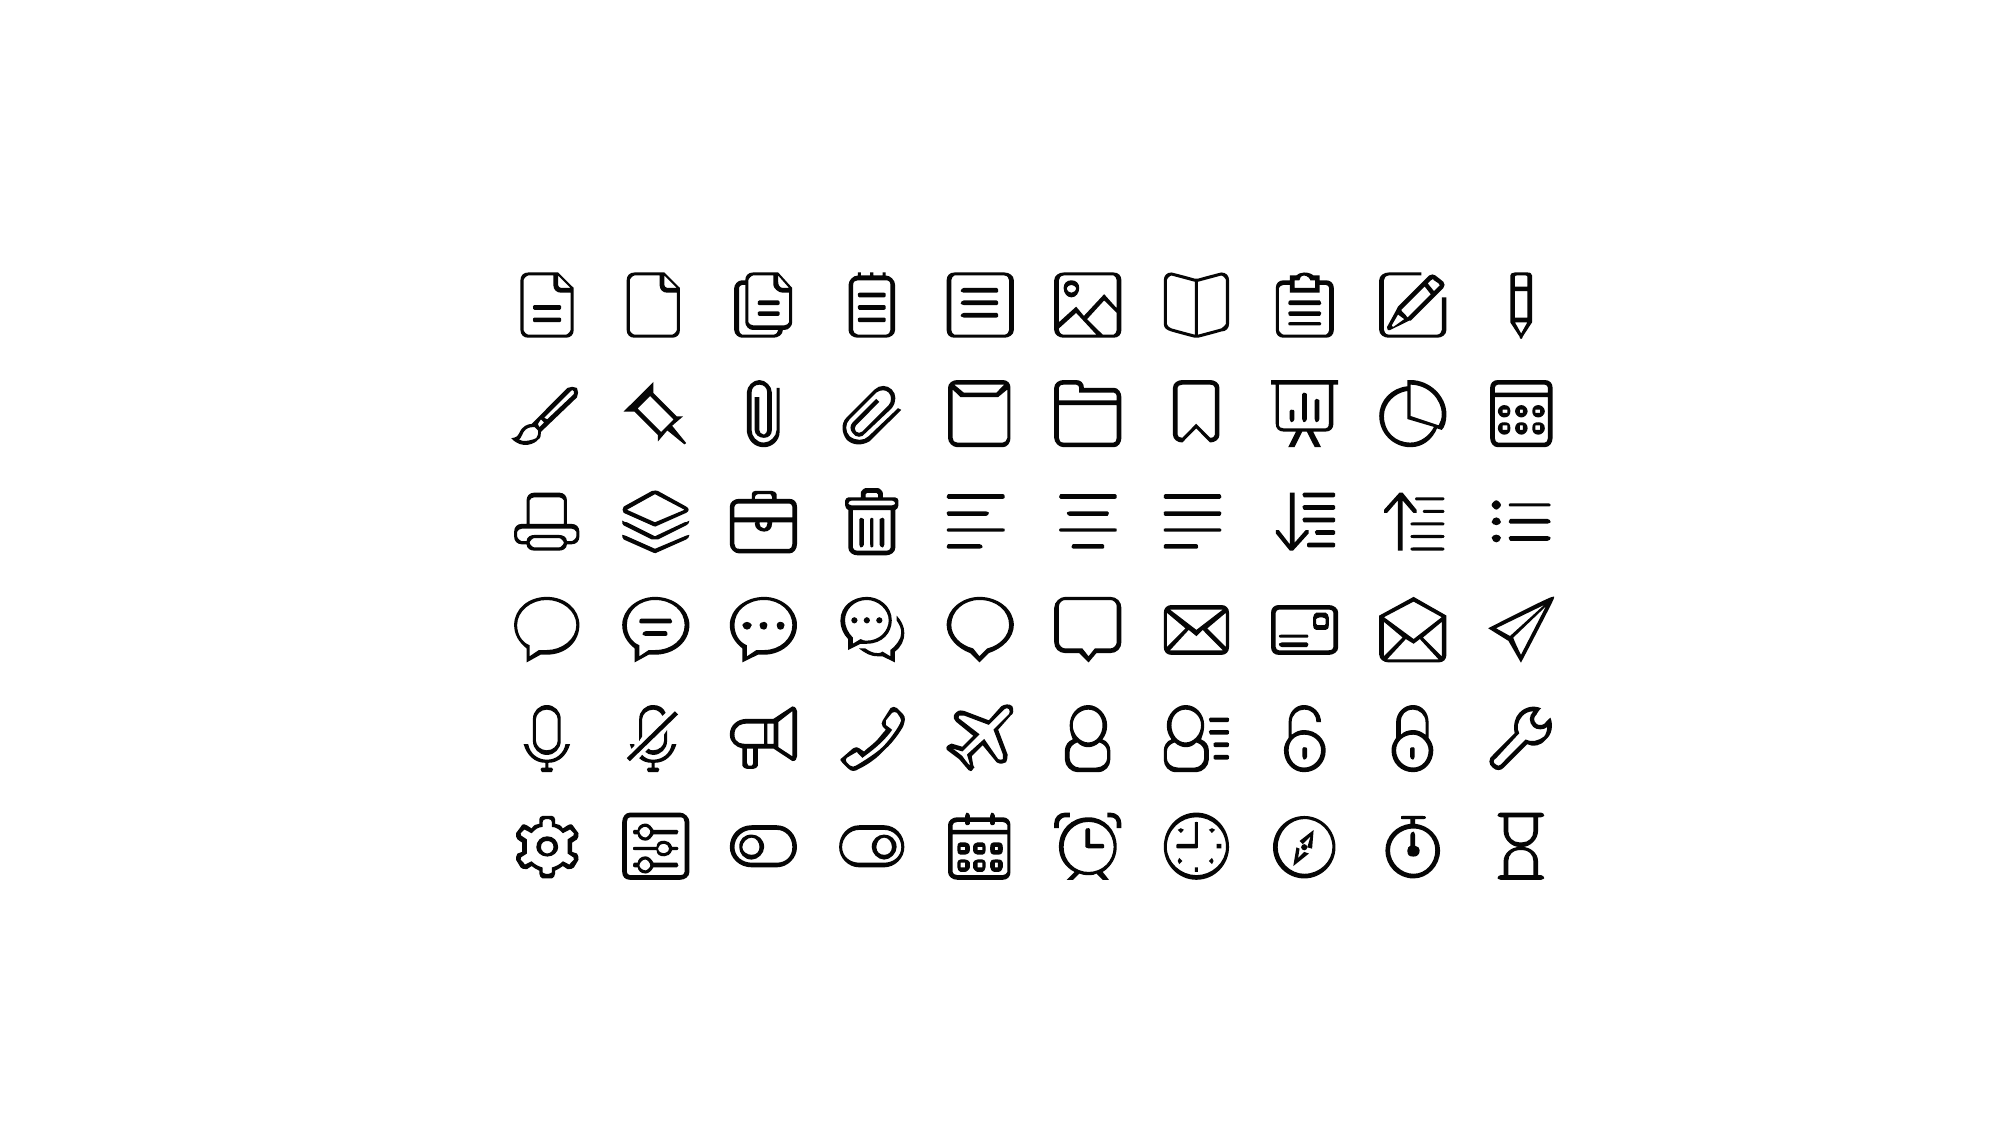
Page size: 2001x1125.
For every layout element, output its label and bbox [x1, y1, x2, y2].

text_box [1271, 380, 1339, 448]
text_box [622, 490, 689, 527]
text_box [734, 272, 793, 338]
text_box [1379, 380, 1447, 448]
text_box [1163, 494, 1222, 499]
text_box [842, 385, 902, 445]
text_box [946, 596, 1014, 663]
text_box [639, 705, 666, 741]
text_box [1064, 705, 1111, 773]
text_box [1489, 706, 1552, 771]
text_box [1385, 815, 1441, 879]
text_box [729, 825, 798, 868]
text_box [1410, 547, 1445, 551]
text_box [511, 386, 579, 445]
text_box [514, 596, 580, 663]
text_box [1415, 497, 1445, 501]
text_box [839, 825, 905, 868]
text_box [946, 544, 983, 549]
text_box [948, 380, 1011, 448]
text_box [1054, 596, 1122, 663]
text_box [1283, 705, 1326, 773]
text_box [1059, 494, 1117, 499]
text_box [626, 272, 680, 338]
text_box [1172, 380, 1220, 443]
text_box [622, 520, 690, 540]
text_box [1271, 605, 1339, 655]
text_box [1058, 817, 1117, 880]
text_box [1213, 742, 1230, 748]
text_box [1490, 380, 1553, 448]
text_box [622, 534, 690, 554]
text_box [1302, 517, 1336, 523]
text_box [639, 744, 677, 773]
text_box [1054, 812, 1070, 829]
text_box [729, 596, 798, 663]
text_box [1307, 542, 1336, 548]
text_box [1054, 380, 1122, 448]
text_box [1491, 500, 1502, 510]
text_box [946, 272, 1014, 338]
text_box [1488, 596, 1555, 663]
text_box [840, 706, 905, 771]
text_box [1508, 518, 1551, 524]
text_box [1163, 544, 1199, 549]
text_box [946, 704, 1014, 772]
text_box [1208, 717, 1230, 723]
text_box [1497, 812, 1545, 880]
text_box [840, 596, 892, 651]
text_box [1314, 530, 1336, 535]
text_box [845, 488, 899, 556]
text_box [746, 380, 780, 448]
text_box [1510, 272, 1533, 339]
text_box [1163, 511, 1222, 516]
text_box [946, 528, 1005, 532]
text_box [729, 490, 798, 554]
text_box [532, 705, 561, 755]
text_box [946, 511, 989, 516]
text_box [1163, 705, 1209, 773]
text_box [1275, 272, 1334, 338]
text_box [514, 492, 580, 551]
text_box [948, 812, 1011, 880]
text_box [516, 815, 579, 879]
text_box [1163, 528, 1222, 532]
text_box [622, 812, 690, 880]
text_box [623, 381, 687, 445]
text_box [1410, 534, 1445, 539]
text_box [622, 596, 690, 663]
text_box [1071, 544, 1105, 549]
text_box [1491, 534, 1502, 543]
text_box [523, 744, 571, 773]
text_box [1379, 596, 1447, 663]
text_box [946, 494, 1005, 499]
text_box [626, 711, 679, 762]
text_box [1163, 272, 1230, 338]
text_box [1422, 509, 1445, 513]
text_box [1275, 492, 1309, 551]
text_box [1213, 754, 1230, 760]
text_box [1384, 492, 1417, 551]
text_box [1163, 812, 1230, 880]
text_box [1491, 517, 1502, 526]
text_box [1410, 522, 1445, 526]
text_box [1302, 492, 1336, 498]
text_box [848, 272, 896, 338]
text_box [1054, 272, 1122, 338]
text_box [1163, 605, 1230, 655]
text_box [1272, 815, 1336, 879]
text_box [1391, 705, 1434, 773]
text_box [1208, 730, 1230, 735]
text_box [1379, 272, 1447, 338]
text_box [1508, 536, 1551, 541]
text_box [729, 706, 798, 769]
text_box [1508, 503, 1551, 507]
text_box [859, 615, 905, 663]
text_box [520, 272, 574, 338]
text_box [1066, 511, 1109, 516]
text_box [1107, 812, 1122, 829]
text_box [1059, 528, 1117, 532]
text_box [1302, 505, 1336, 510]
